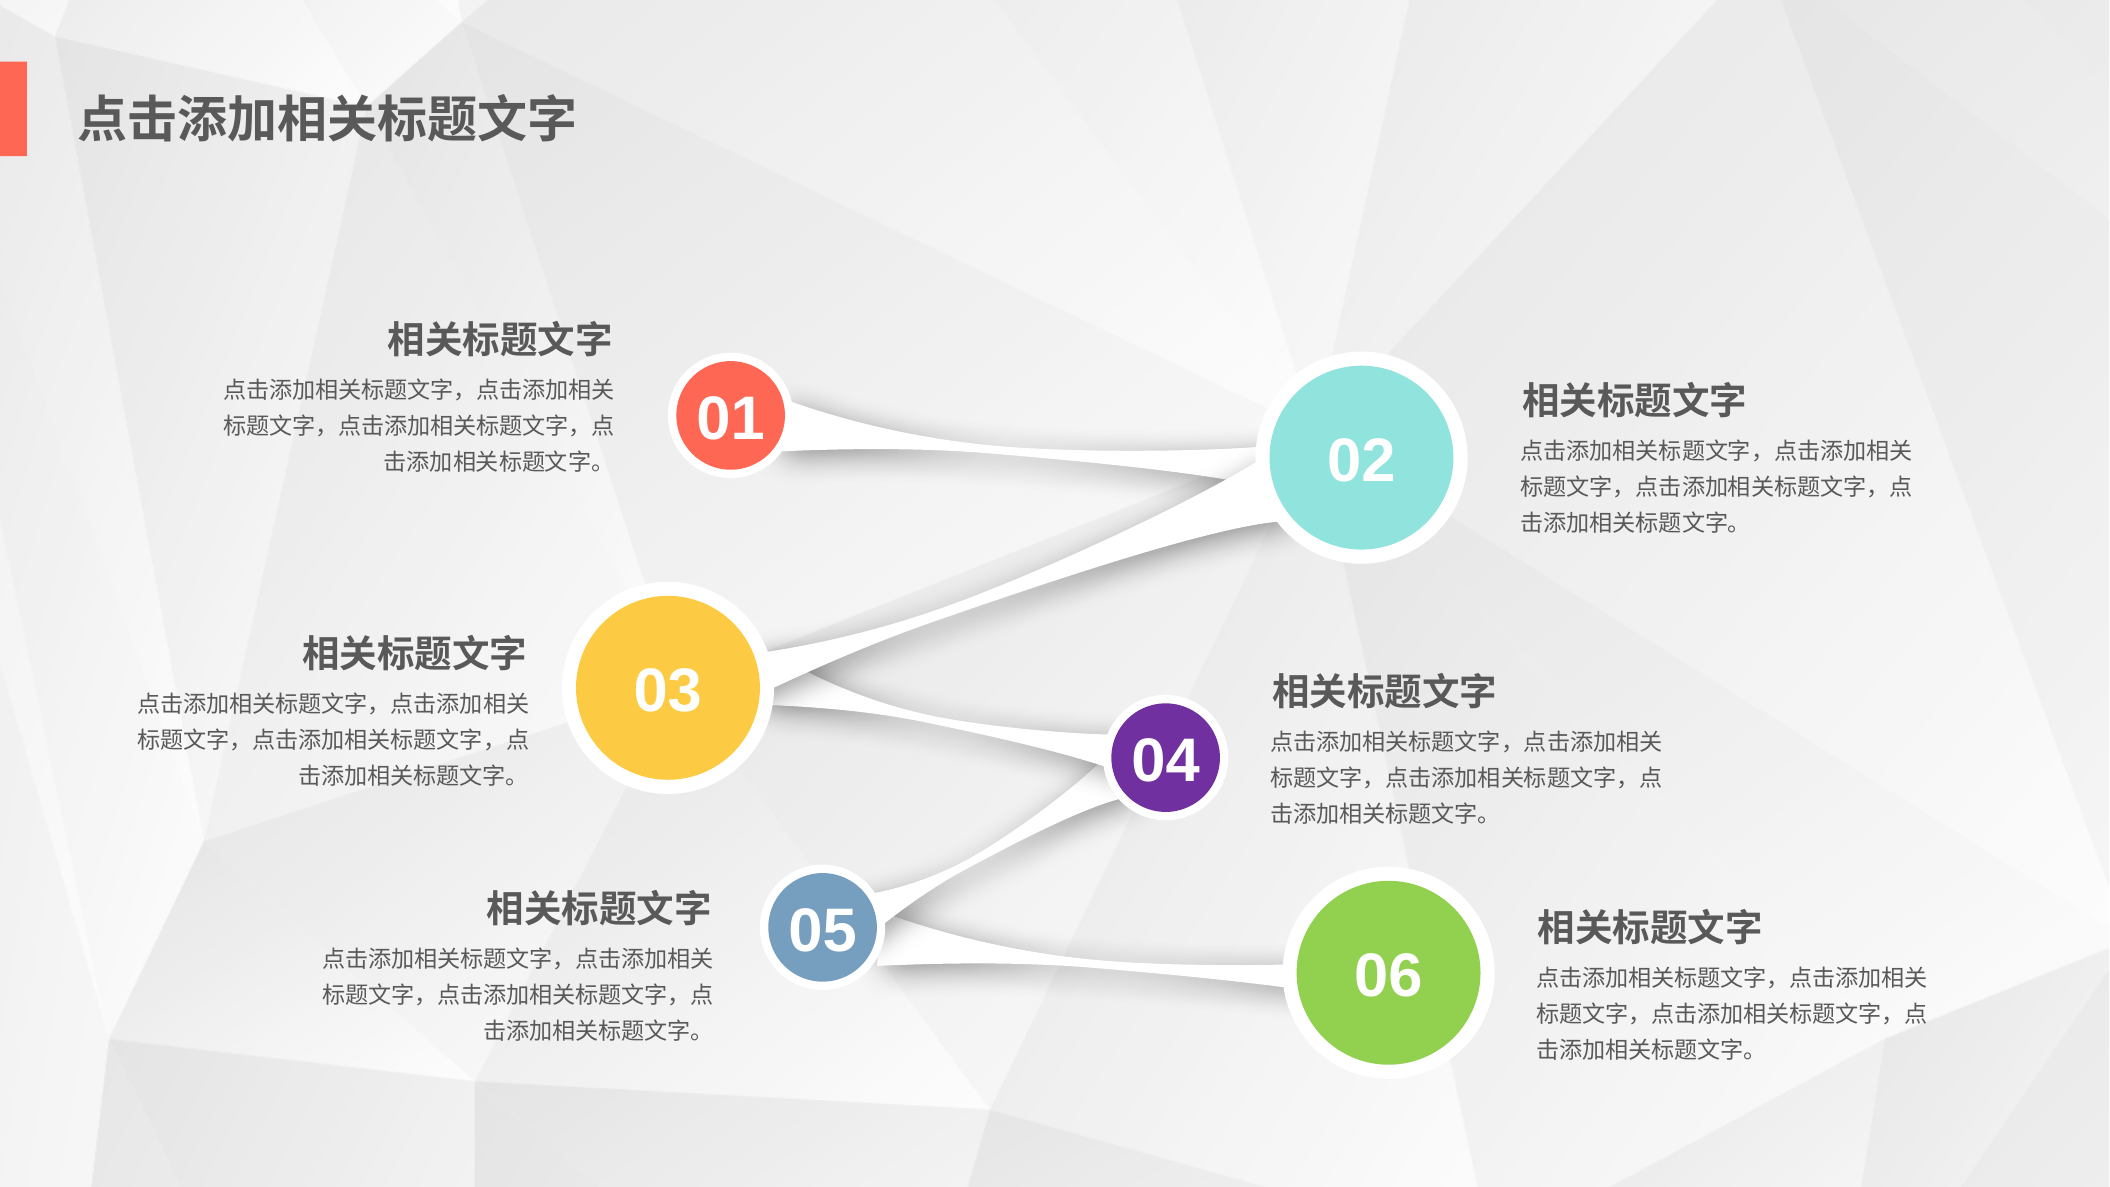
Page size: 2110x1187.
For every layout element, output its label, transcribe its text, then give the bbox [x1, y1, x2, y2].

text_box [205, 295, 629, 485]
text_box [304, 864, 728, 1053]
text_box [1506, 356, 1930, 545]
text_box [1521, 883, 1945, 1072]
text_box [0, 61, 28, 157]
picture [0, 0, 2110, 1187]
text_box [120, 609, 544, 799]
text_box 点击添加相关标题文字 [62, 61, 593, 155]
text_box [561, 351, 1495, 1079]
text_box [1256, 646, 1679, 836]
